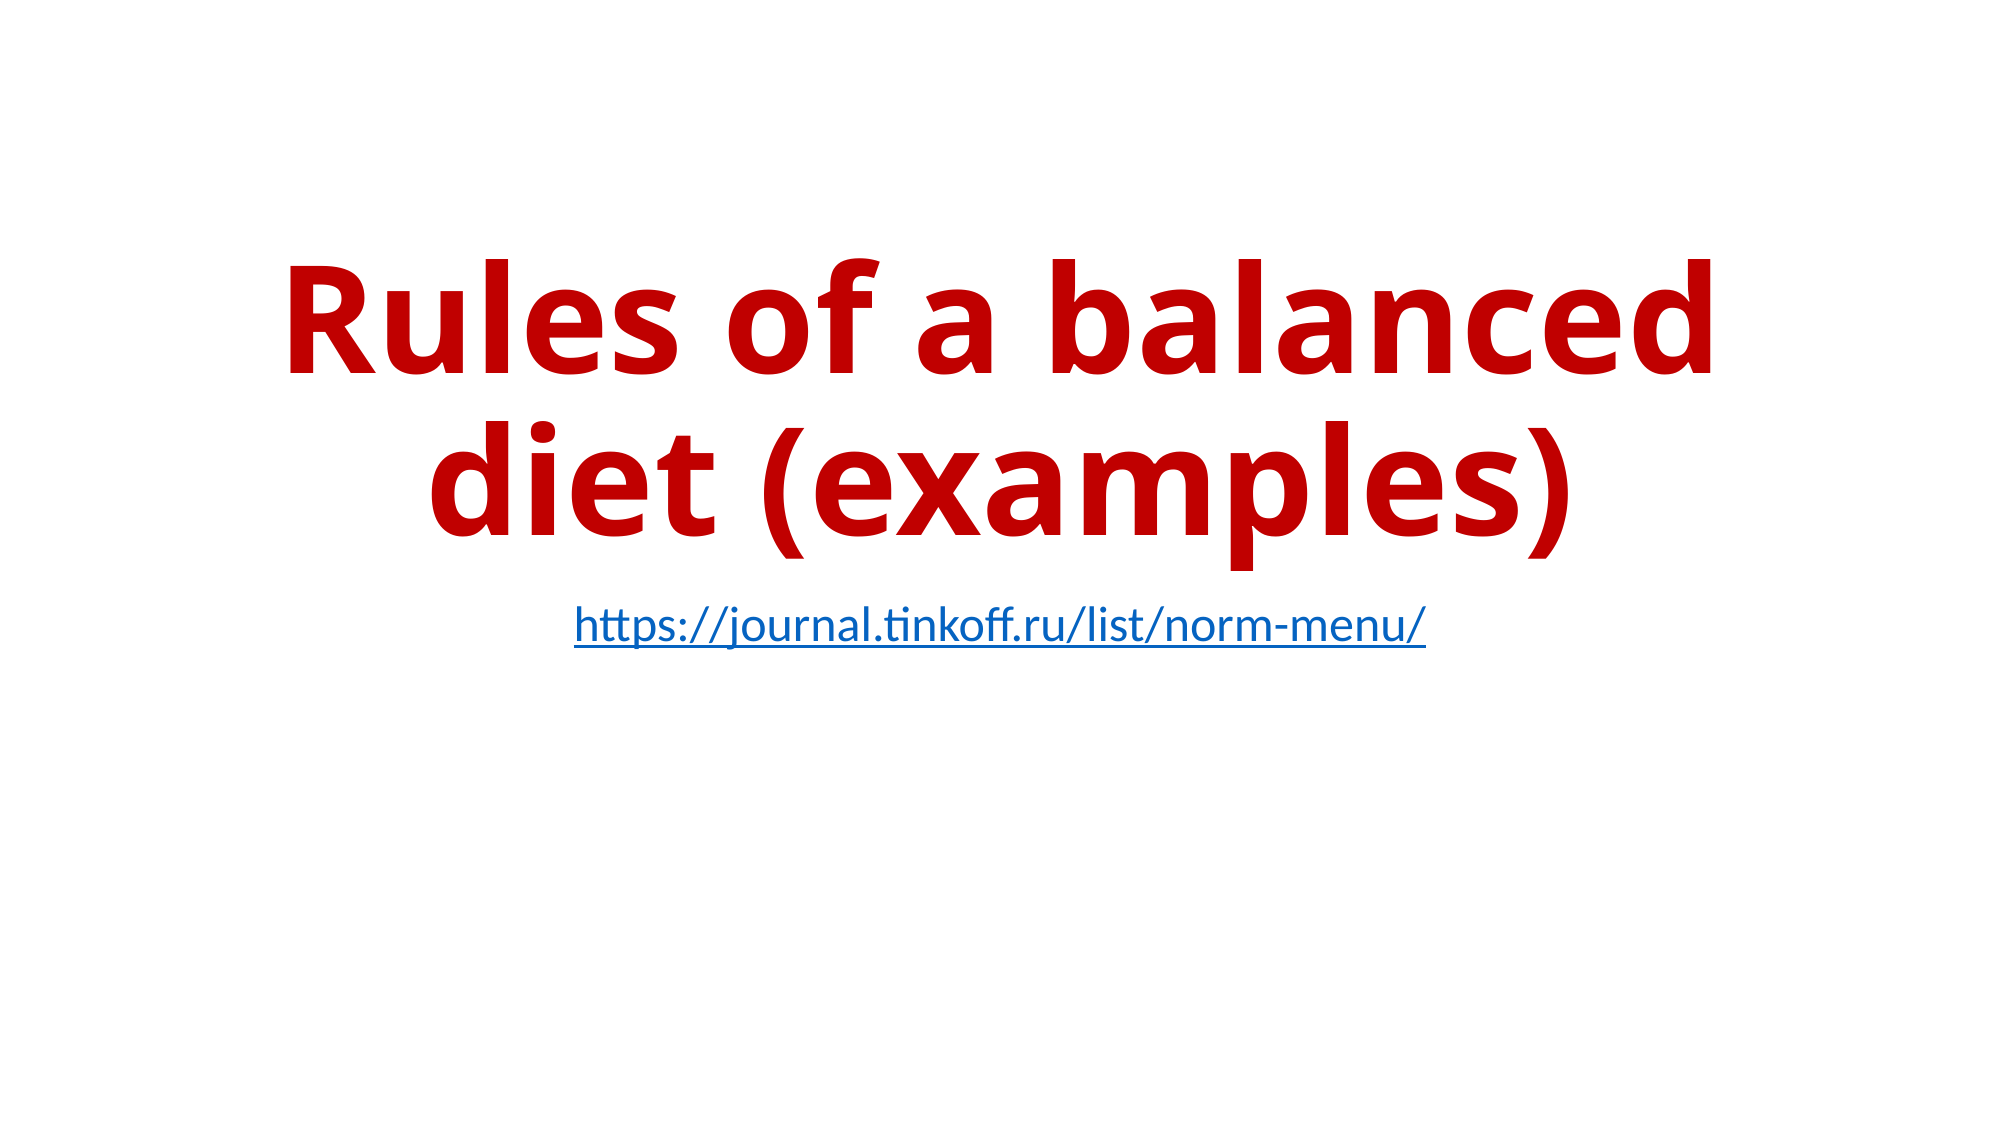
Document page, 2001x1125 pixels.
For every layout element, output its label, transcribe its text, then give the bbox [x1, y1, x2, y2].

title Rules of a balanced diet (examples) [249, 184, 1750, 576]
subtitle https://journal.tinkoff.ru/list/norm-menu/ [249, 590, 1750, 721]
